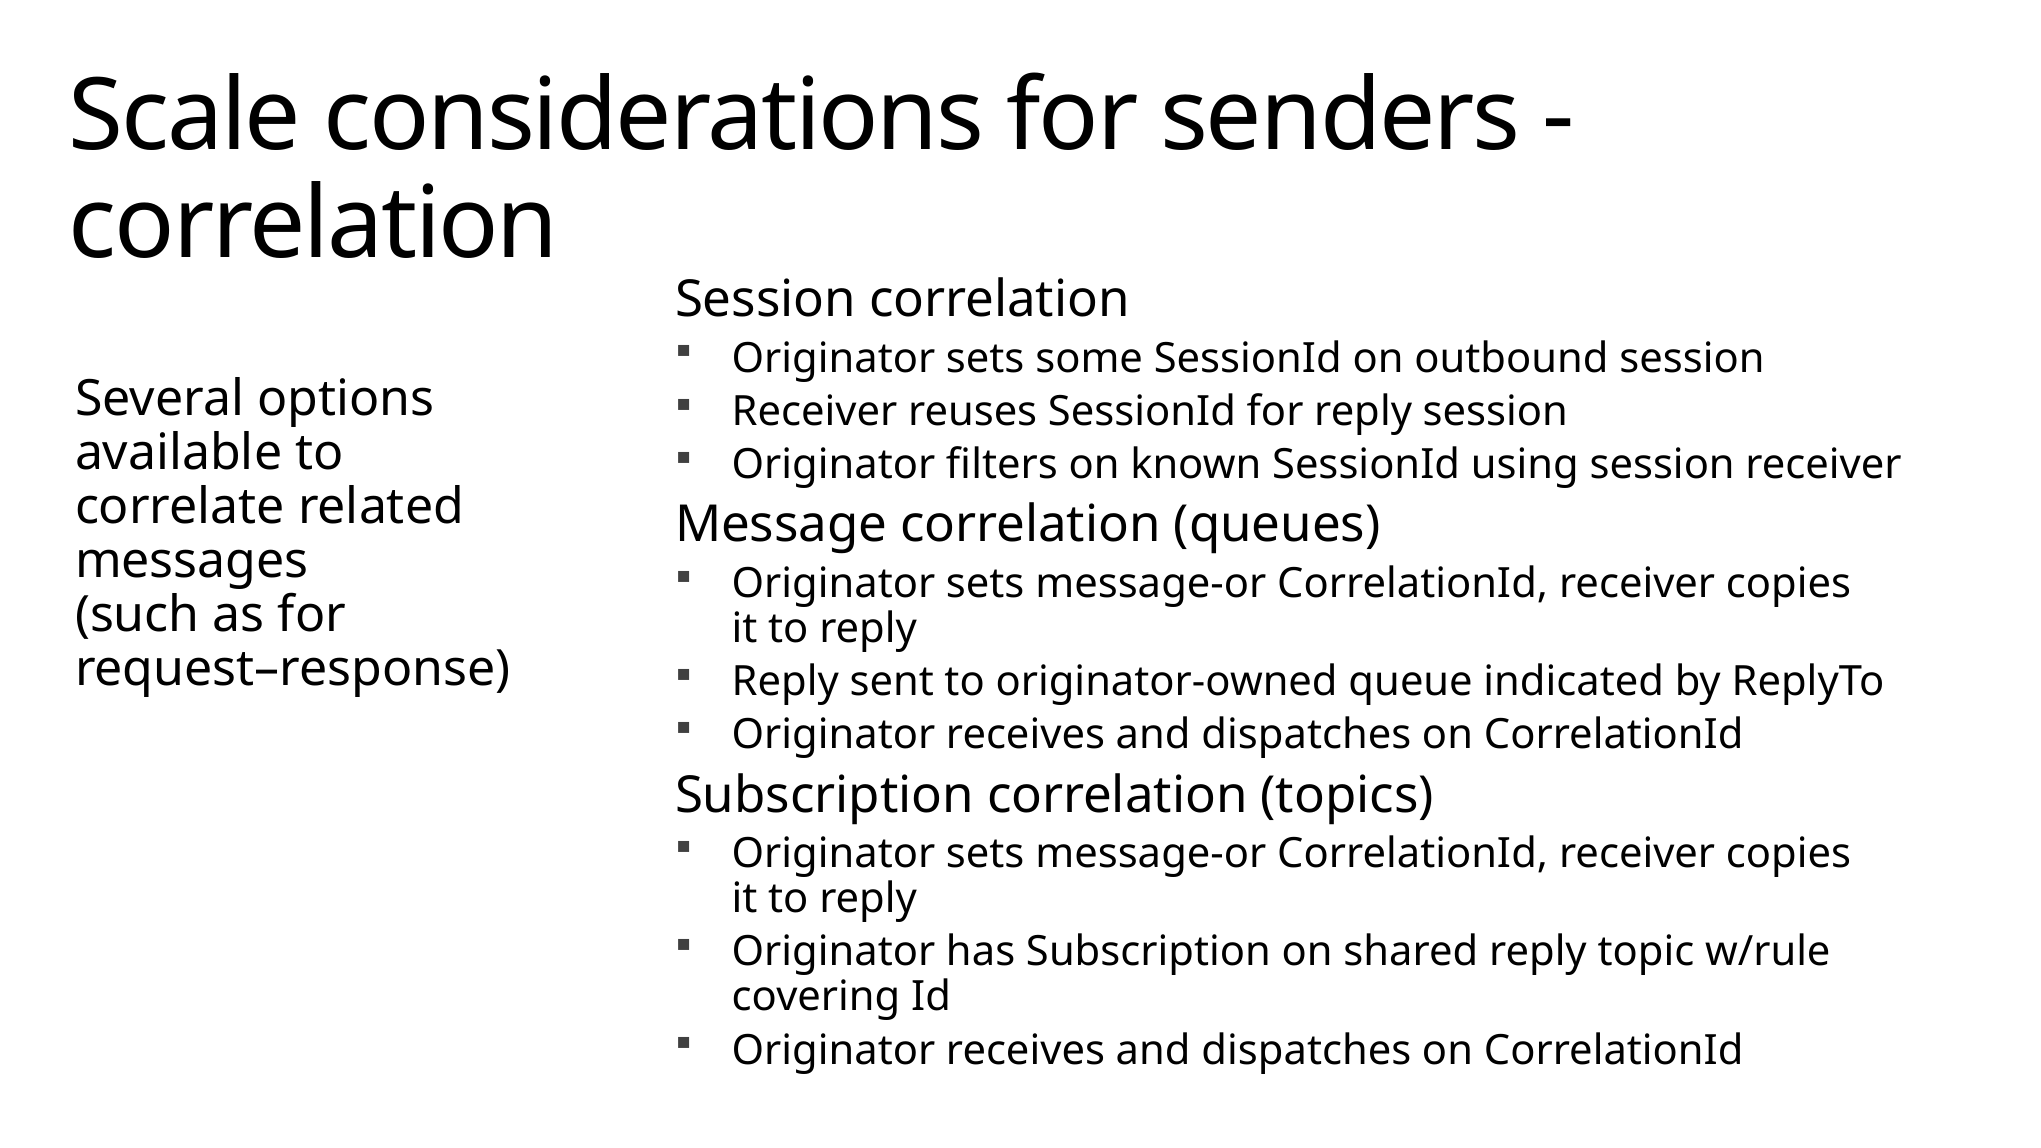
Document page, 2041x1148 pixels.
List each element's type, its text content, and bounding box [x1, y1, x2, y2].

list Several options available to correlate related messages (such as for request–response) [45, 348, 571, 1099]
title Scale considerations for senders - correlation [45, 48, 1996, 199]
list Session correlation Originator sets some SessionId on outbound session Receiver reuses SessionId for reply session Originator filters on known SessionId using session receiver Message correlation (queues) Originator sets message-or CorrelationId, receiver copies it to reply Reply sent to originator-owned queue indicated by ReplyTo Originator receives and dispatches on CorrelationId Subscription correlation (topics) Originator sets message-or CorrelationId, receiver copies it to reply Originator has Subscription on shared reply topic w/rule covering Id Originator receives and dispatches on CorrelationId [645, 248, 1966, 999]
